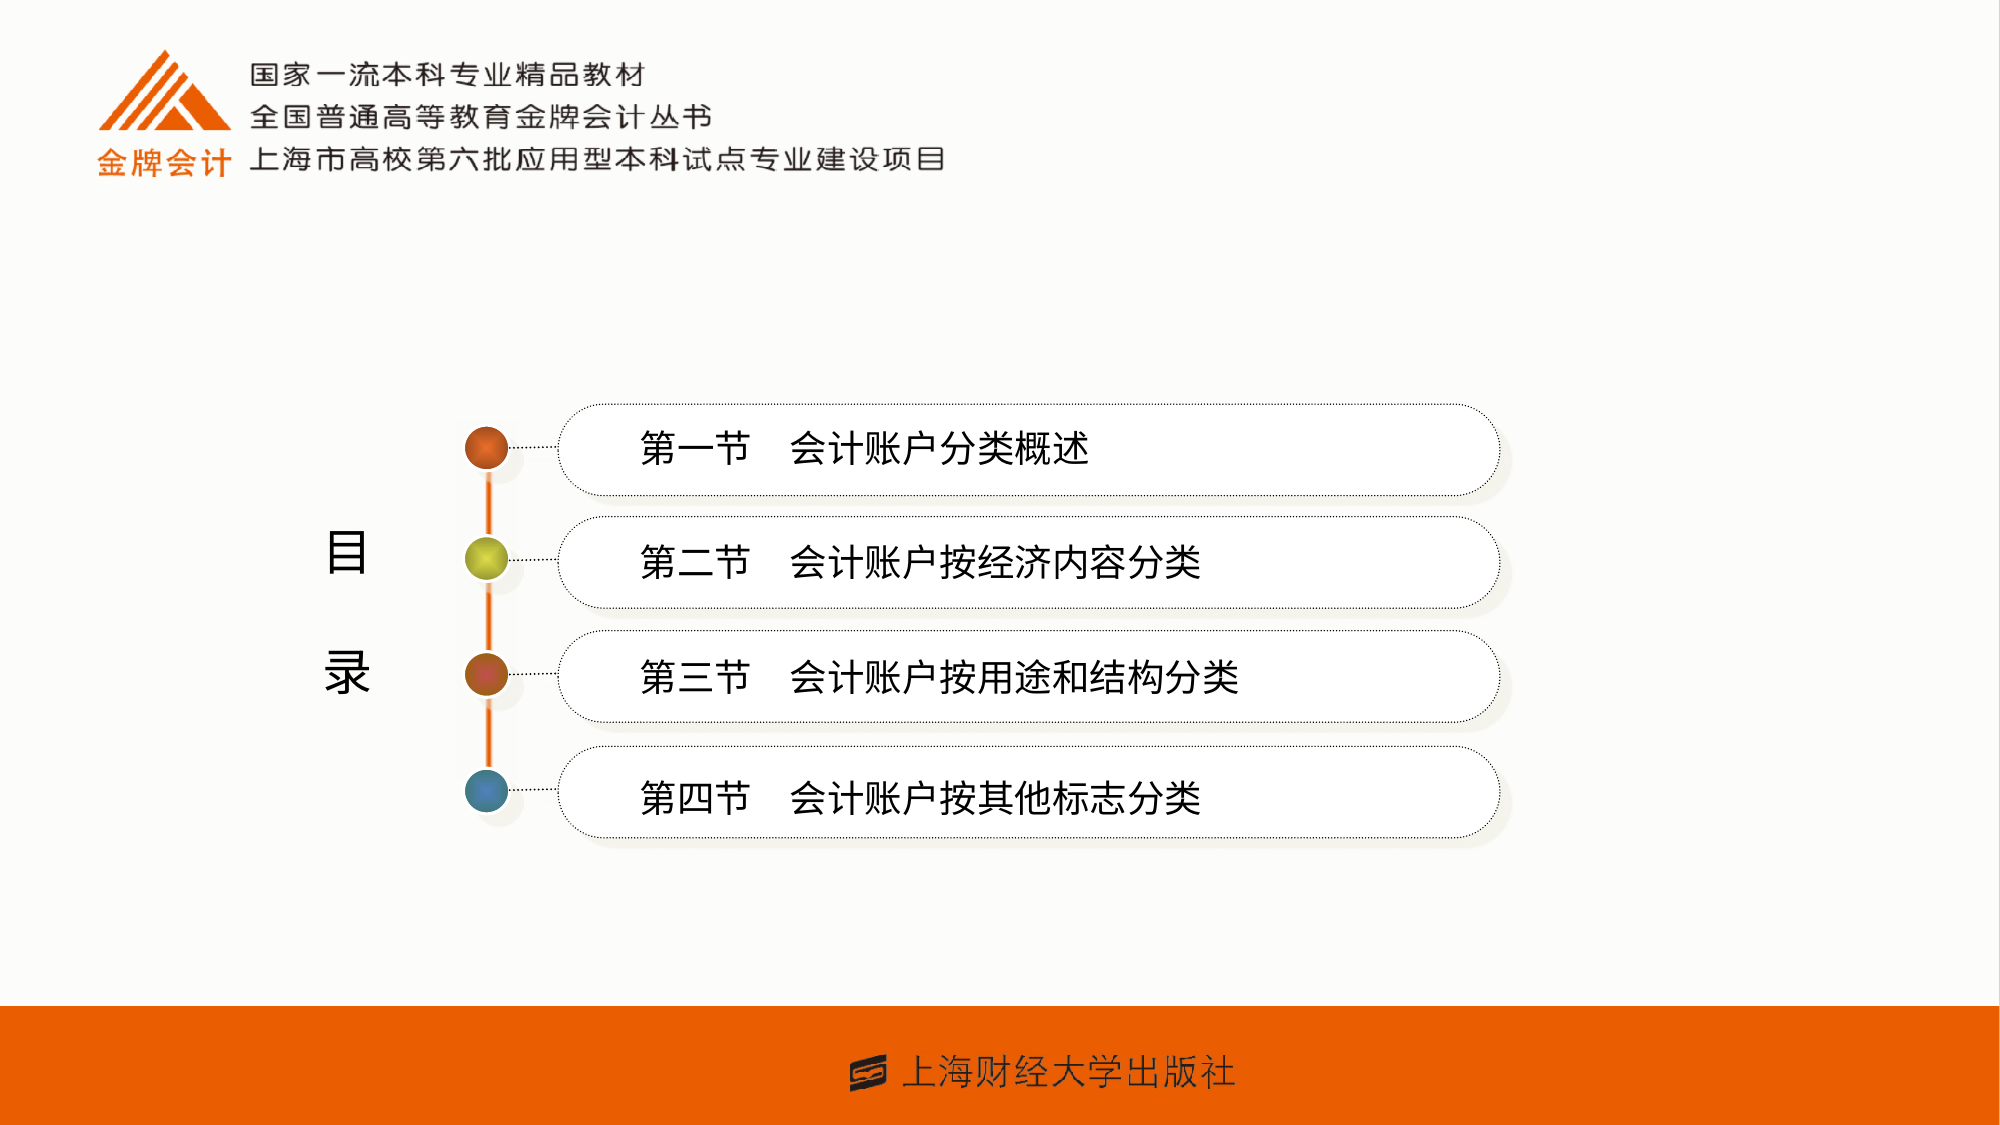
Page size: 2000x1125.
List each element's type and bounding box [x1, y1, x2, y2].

text_box [454, 403, 1500, 839]
list [0, 0, 2000, 1125]
